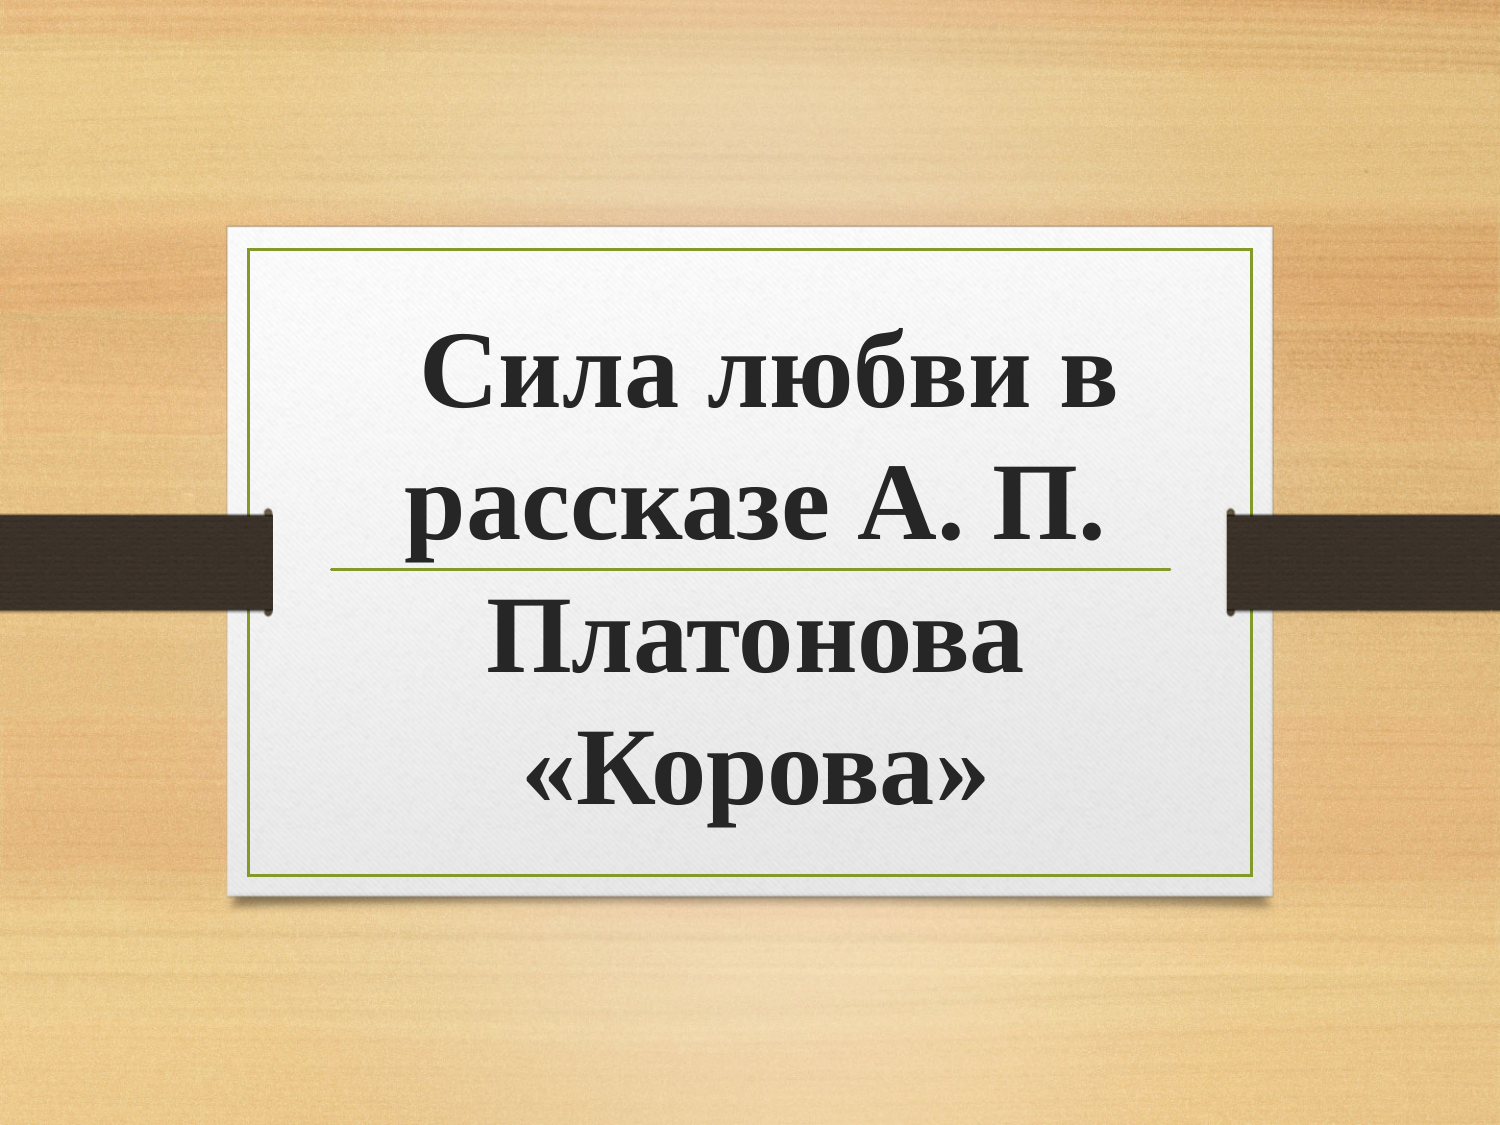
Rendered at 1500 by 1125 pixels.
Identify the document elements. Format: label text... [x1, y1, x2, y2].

picture [0, 0, 1500, 1125]
title Сила любви в рассказе А. П. Платонова «Корова» [265, 586, 1247, 835]
